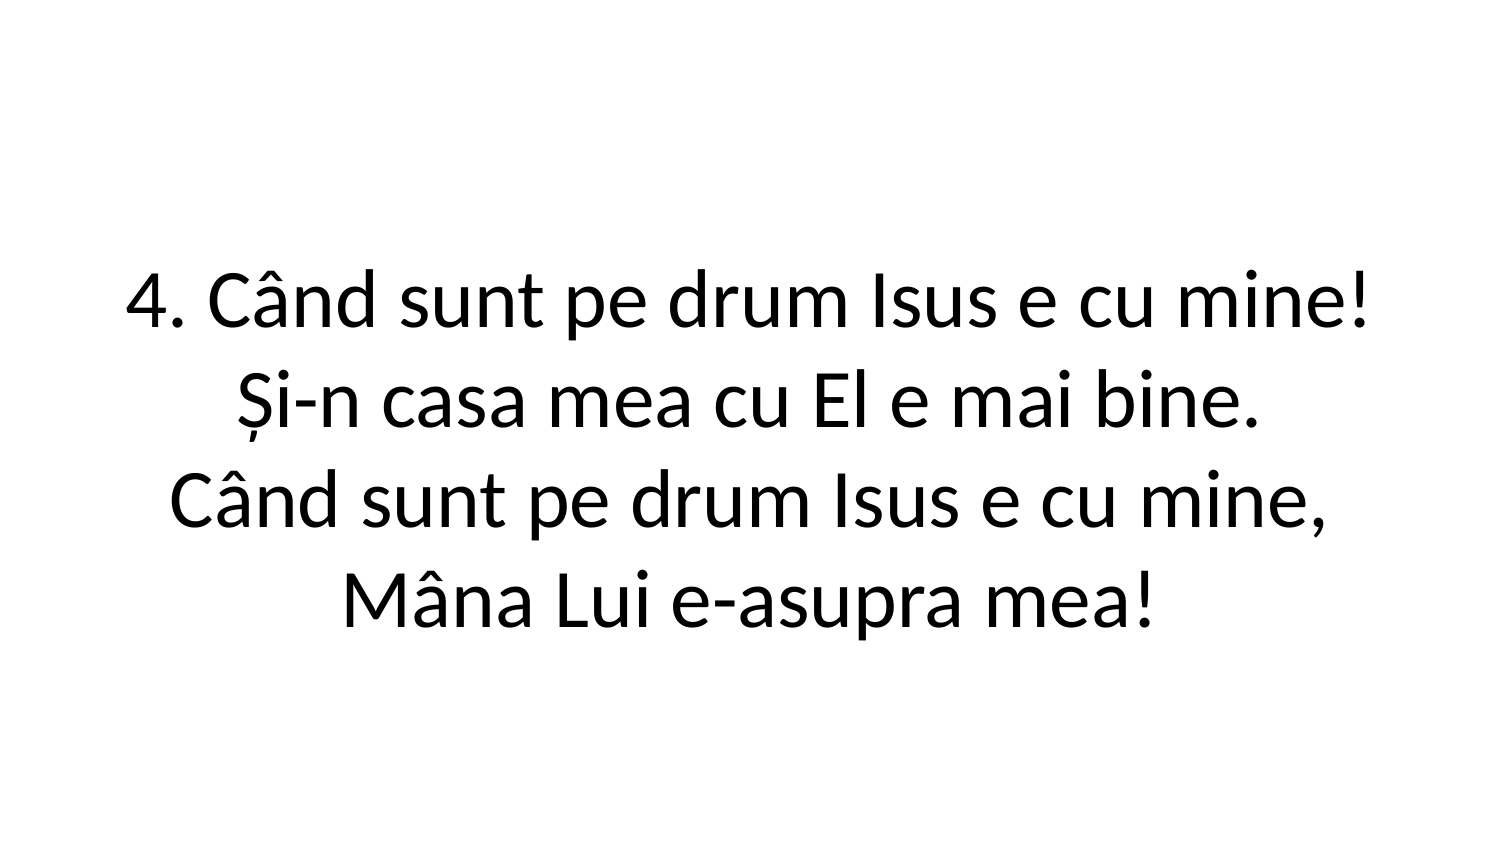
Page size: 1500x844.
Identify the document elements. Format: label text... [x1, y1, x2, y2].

text_box 4. Când sunt pe drum Isus e cu mine! Și-n casa mea cu El e mai bine. Când sunt pe drum Isus e cu mine, Mâna Lui e-asupra mea! [110, 192, 1390, 652]
